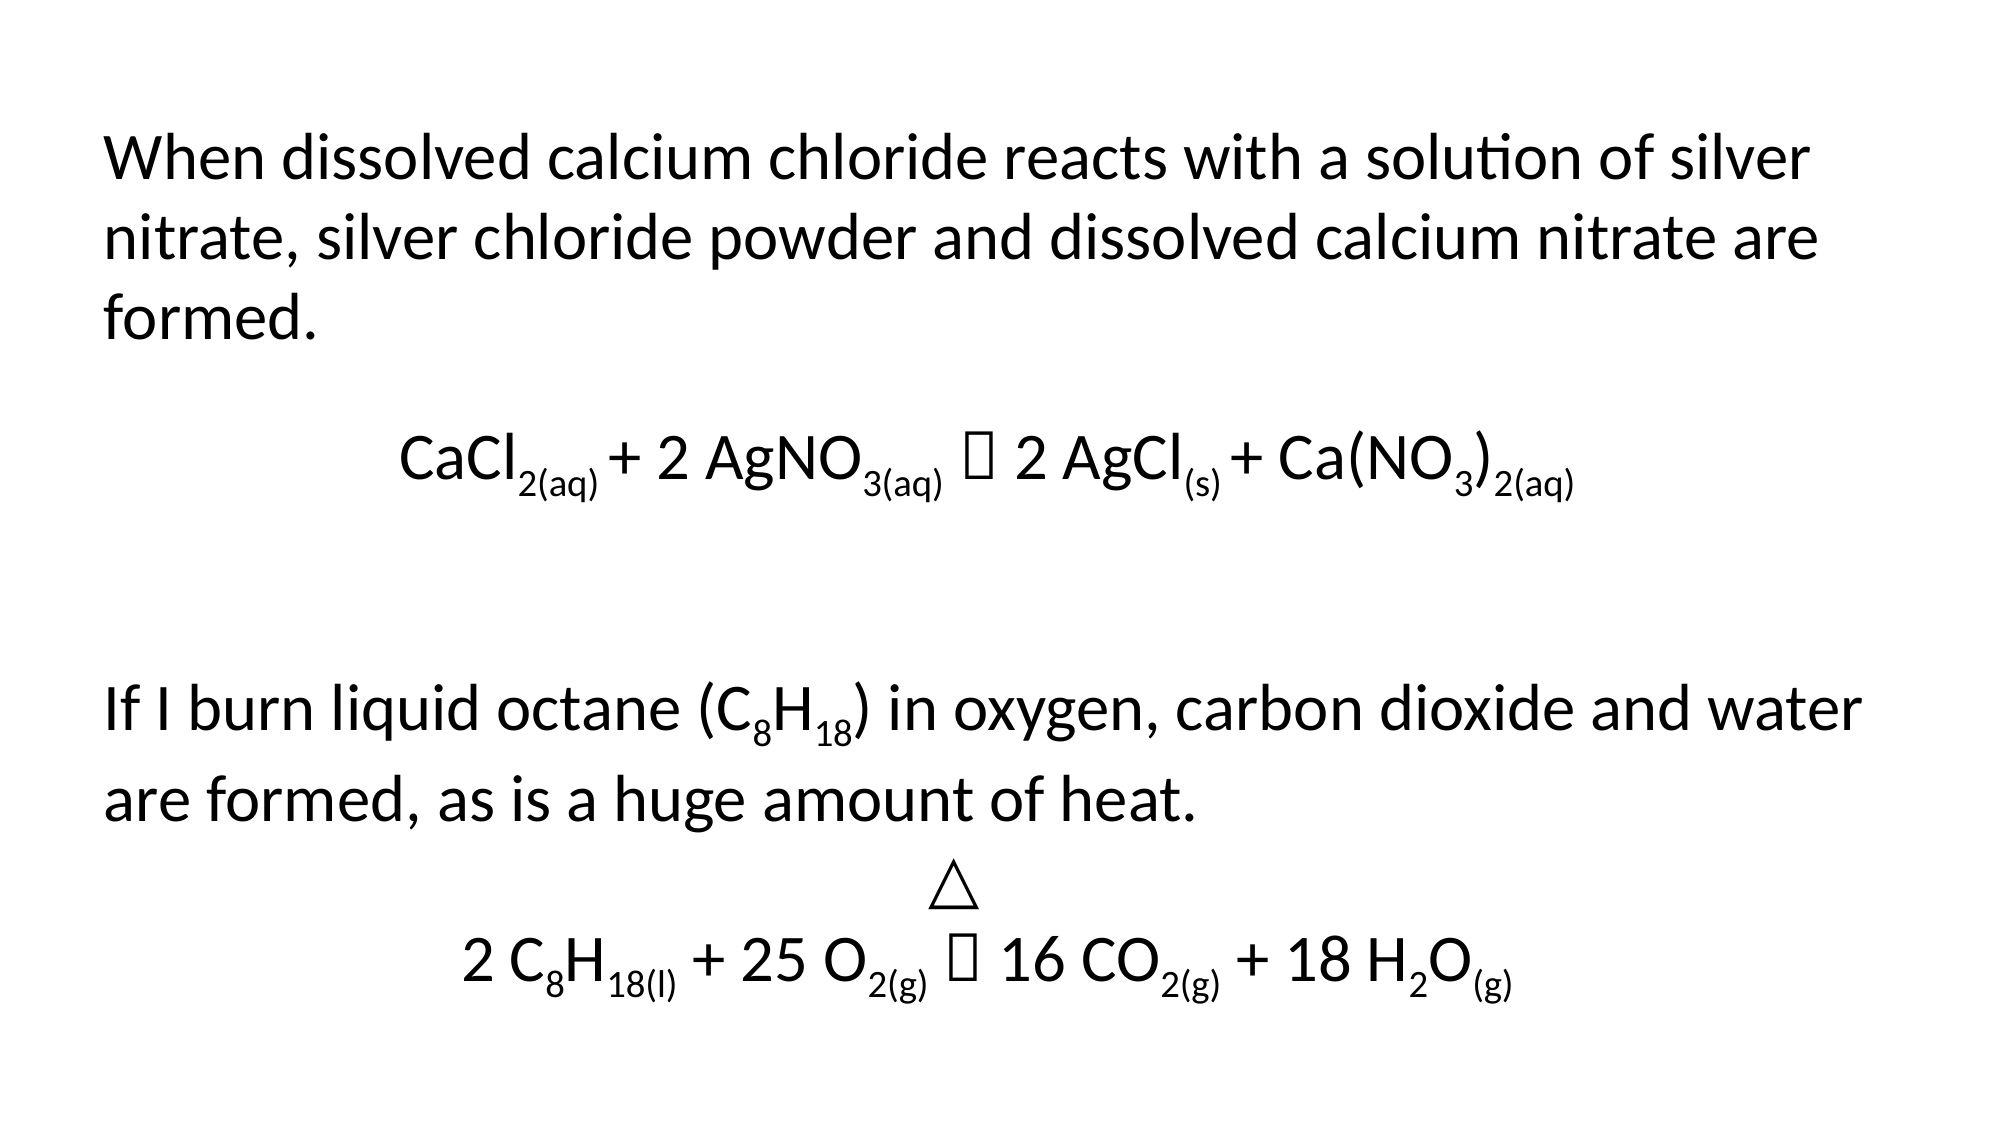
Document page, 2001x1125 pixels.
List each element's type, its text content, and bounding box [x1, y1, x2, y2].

text_box When dissolved calcium chloride reacts with a solution of silver nitrate, silver chloride powder and dissolved calcium nitrate are formed. CaCl2(aq) + 2 AgNO3(aq)  2 AgCl(s) + Ca(NO3)2(aq) If I burn liquid octane (C8H18) in oxygen, carbon dioxide and water are formed, as is a huge amount of heat. △ 2 C8H18(l) + 25 O2(g)  16 CO2(g) + 18 H2O(g) [89, 105, 1886, 1013]
